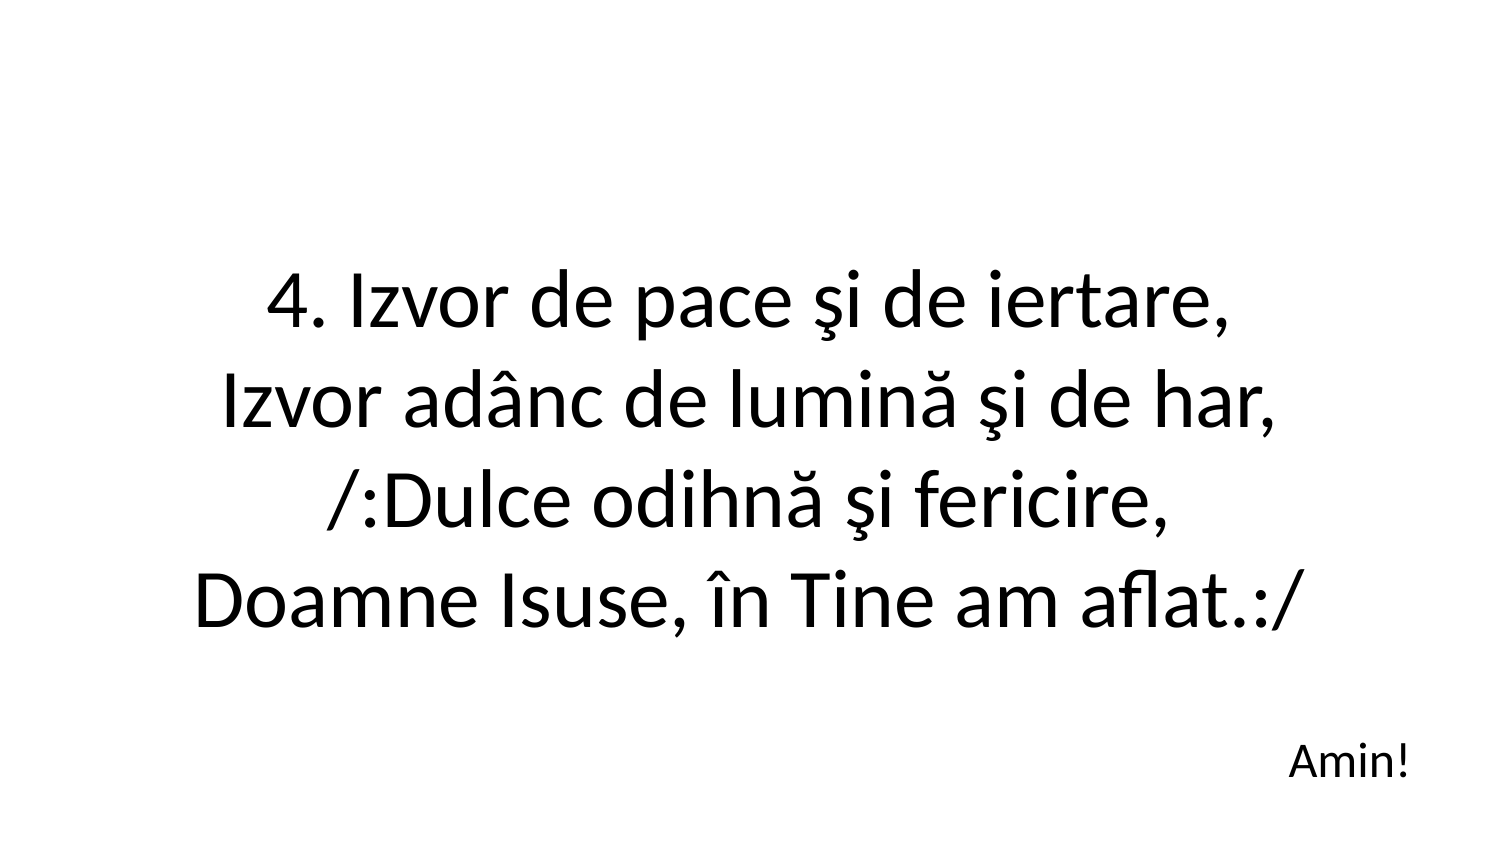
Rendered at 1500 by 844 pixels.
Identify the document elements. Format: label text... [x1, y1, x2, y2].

text_box 4. Izvor de pace şi de iertare, Izvor adânc de lumină şi de har, /:Dulce odihnă şi fericire, Doamne Isuse, în Tine am aflat.:/ [178, 192, 1322, 652]
text_box Amin! [1273, 674, 1427, 795]
